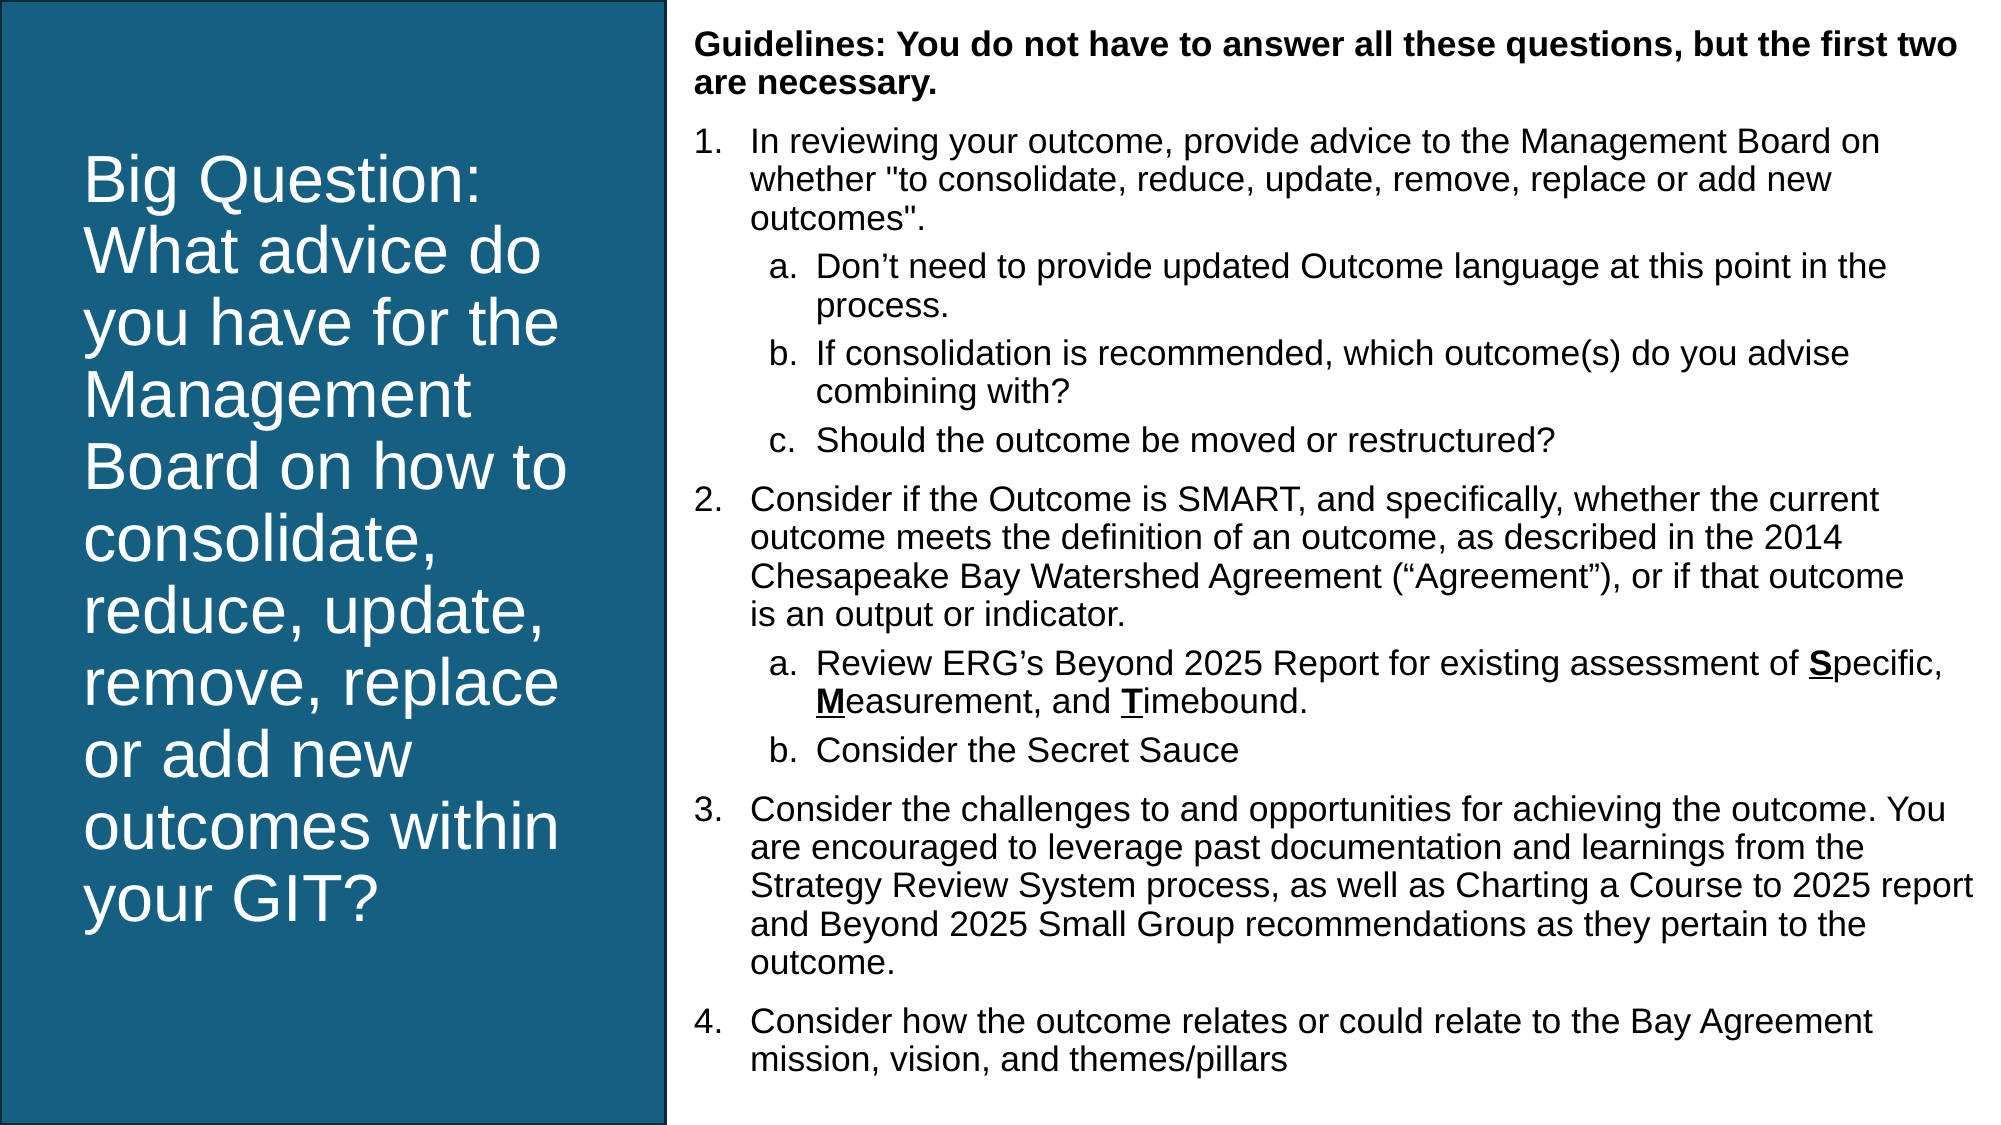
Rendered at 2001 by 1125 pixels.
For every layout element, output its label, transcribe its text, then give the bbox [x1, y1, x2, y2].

text_box [0, 0, 666, 1125]
title Big Question: What advice do you have for the Management Board on how to consolidate, reduce, update, remove, replace or add new outcomes within your GIT?​ [68, 467, 594, 1024]
list Guidelines:​ You do not have to answer all these questions, but the first two are necessary. In reviewing your outcome, provide advice to the Management Board on whether "to consolidate, reduce, update, remove, replace or add new outcomes". ​ Don’t need to provide updated Outcome language at this point in the process.​ If consolidation is recommended, which outcome(s) do you advise combining with?​ Should the outcome be moved or restructured? Consider if the Outcome is SMART, and specifically, whether the current outcome meets the definition of an outcome, as described in the 2014 Chesapeake Bay Watershed Agreement (“Agreement”), or if that outcome is an output or indicator.​ Review ERG’s Beyond 2025 Report for existing assessment of Specific, Measurement, and Timebound. Consider the Secret Sauce Consider the challenges to and opportunities for achieving the outcome. You are encouraged to leverage past documentation and learnings from the Strategy Review System process, as well as Charting a Course to 2025 report and Beyond 2025 Small Group recommendations as they pertain to the outcome.​ Consider how the outcome relates or could relate to the Bay Agreement mission, vision, and themes/pillars [679, 18, 1990, 1087]
